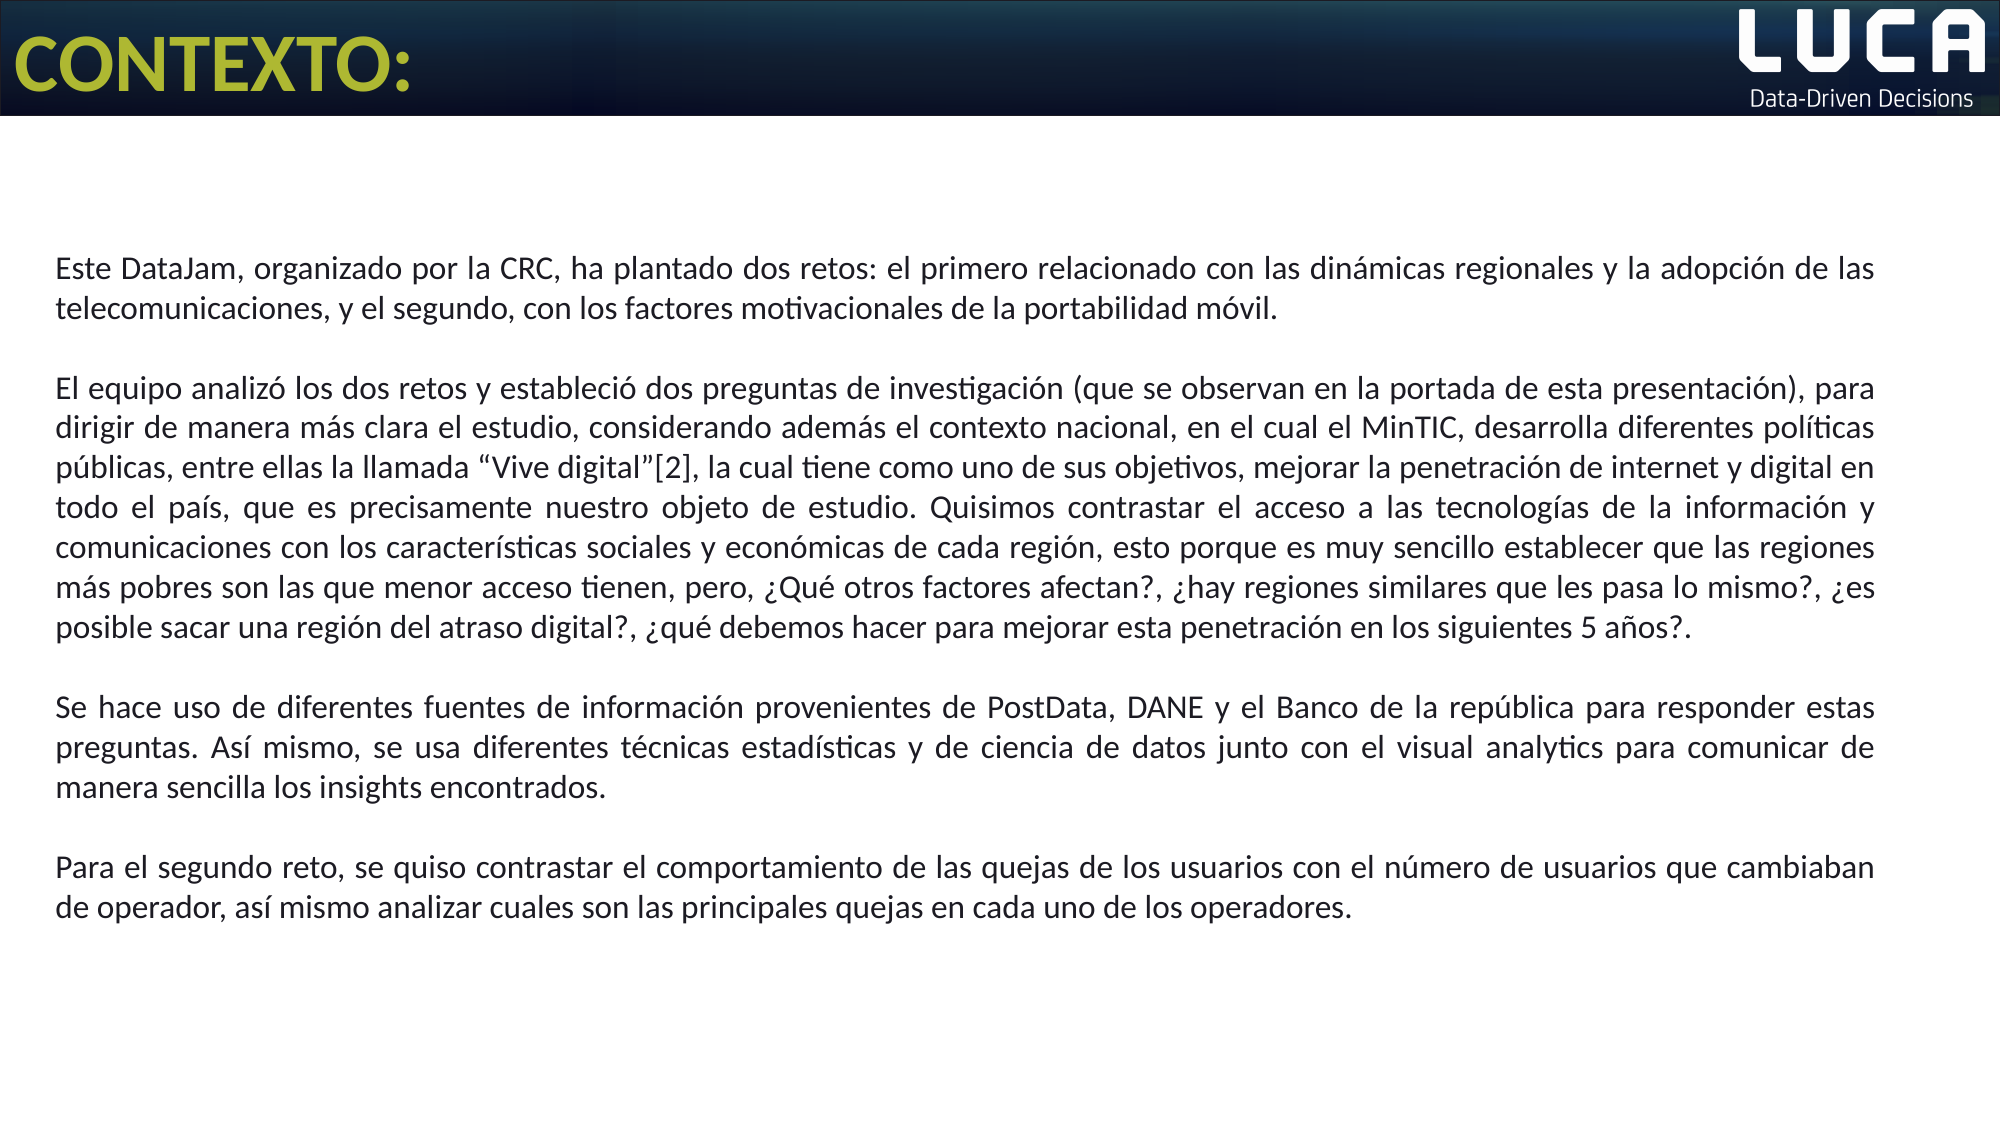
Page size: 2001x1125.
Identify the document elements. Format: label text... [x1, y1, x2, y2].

text_box Este DataJam, organizado por la CRC, ha plantado dos retos: el primero relacionado con las dinámicas regionales y la adopción de las telecomunicaciones, y el segundo, con los factores motivacionales de la portabilidad móvil. El equipo analizó los dos retos y estableció dos preguntas de investigación (que se observan en la portada de esta presentación), para dirigir de manera más clara el estudio, considerando además el contexto nacional, en el cual el MinTIC, desarrolla diferentes políticas públicas, entre ellas la llamada “Vive digital”[2], la cual tiene como uno de sus objetivos, mejorar la penetración de internet y digital en todo el país, que es precisamente nuestro objeto de estudio. Quisimos contrastar el acceso a las tecnologías de la información y comunicaciones con los características sociales y económicas de cada región, esto porque es muy sencillo establecer que las regiones más pobres son las que menor acceso tienen, pero, ¿Qué otros factores afectan?, ¿hay regiones similares que les pasa lo mismo?, ¿es posible sacar una región del atraso digital?, ¿qué debemos hacer para mejorar esta penetración en los siguientes 5 años?. Se hace uso de diferentes fuentes de información provenientes de PostData, DANE y el Banco de la república para responder estas preguntas. Así mismo, se usa diferentes técnicas estadísticas y de ciencia de datos junto con el visual analytics para comunicar de manera sencilla los insights encontrados. Para el segundo reto, se quiso contrastar el comportamiento de las quejas de los usuarios con el número de usuarios que cambiaban de operador, así mismo analizar cuales son las principales quejas en cada uno de los operadores. [40, 238, 1894, 933]
picture [0, 0, 2000, 117]
